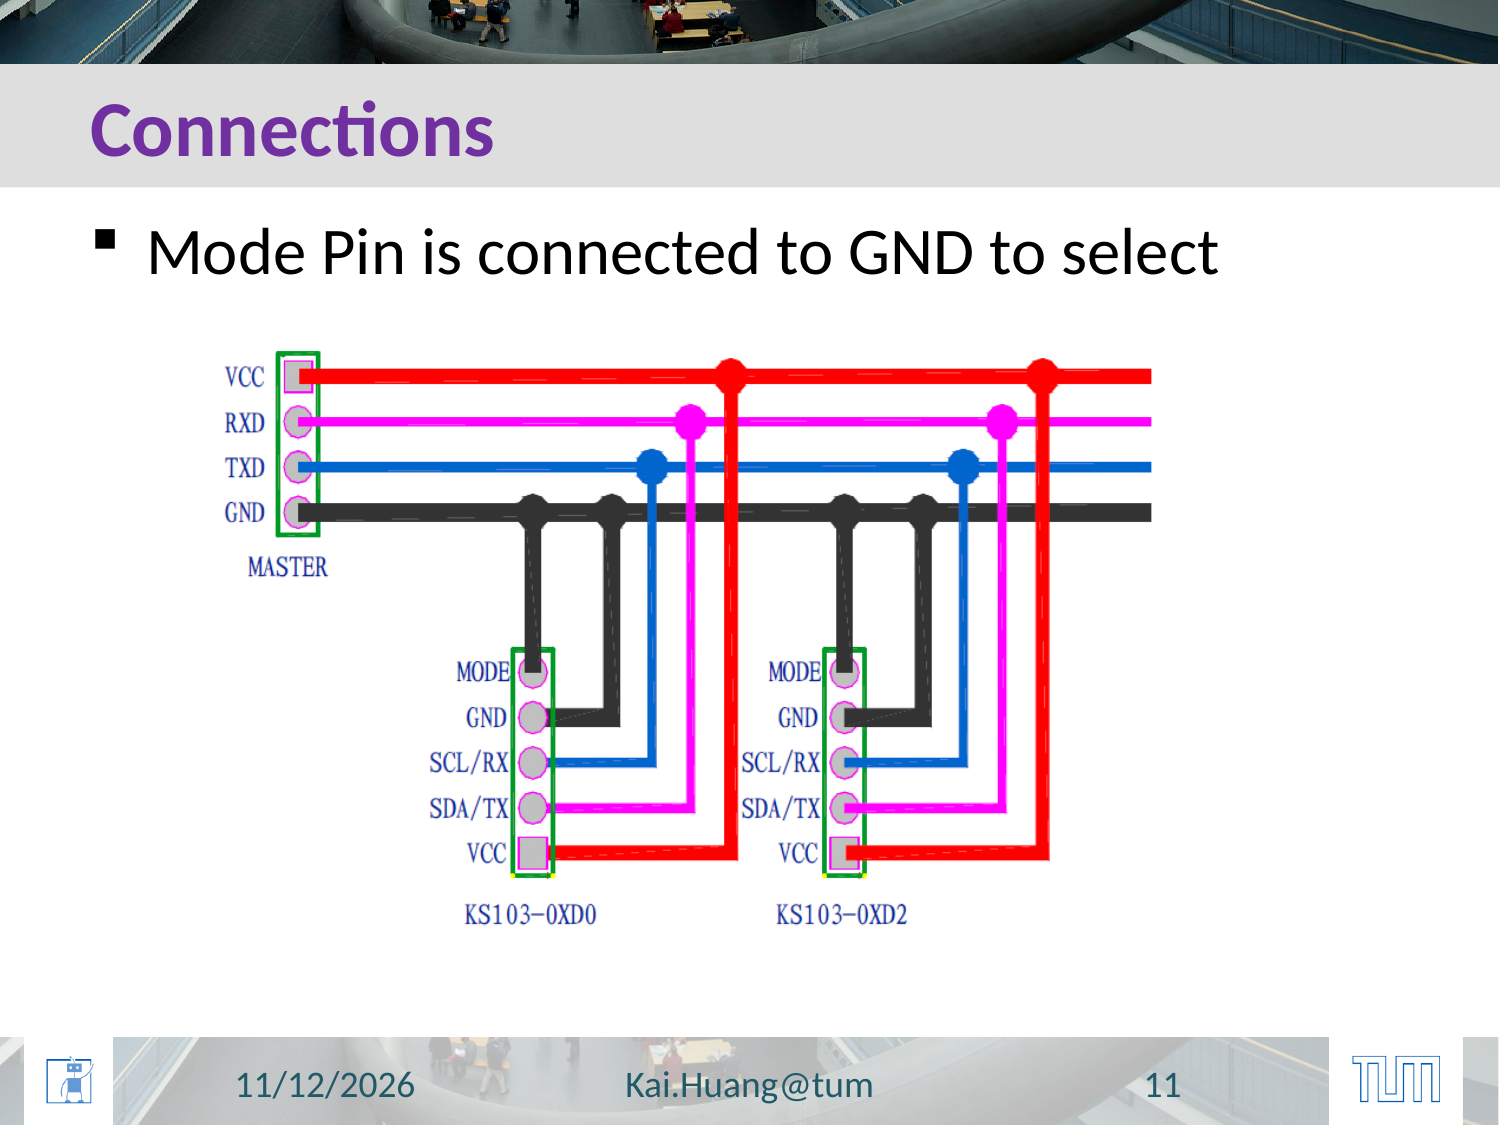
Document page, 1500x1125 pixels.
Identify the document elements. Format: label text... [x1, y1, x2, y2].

picture [0, 1032, 1500, 1125]
picture [212, 324, 1200, 936]
slide_number 11 [1012, 1052, 1313, 1113]
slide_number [162, 1052, 488, 1113]
footer Kai.Huang@tum [512, 1052, 988, 1113]
picture [0, 0, 1500, 64]
title Connections [75, 62, 1425, 188]
list Mode Pin is connected to GND to select [75, 200, 1425, 1025]
